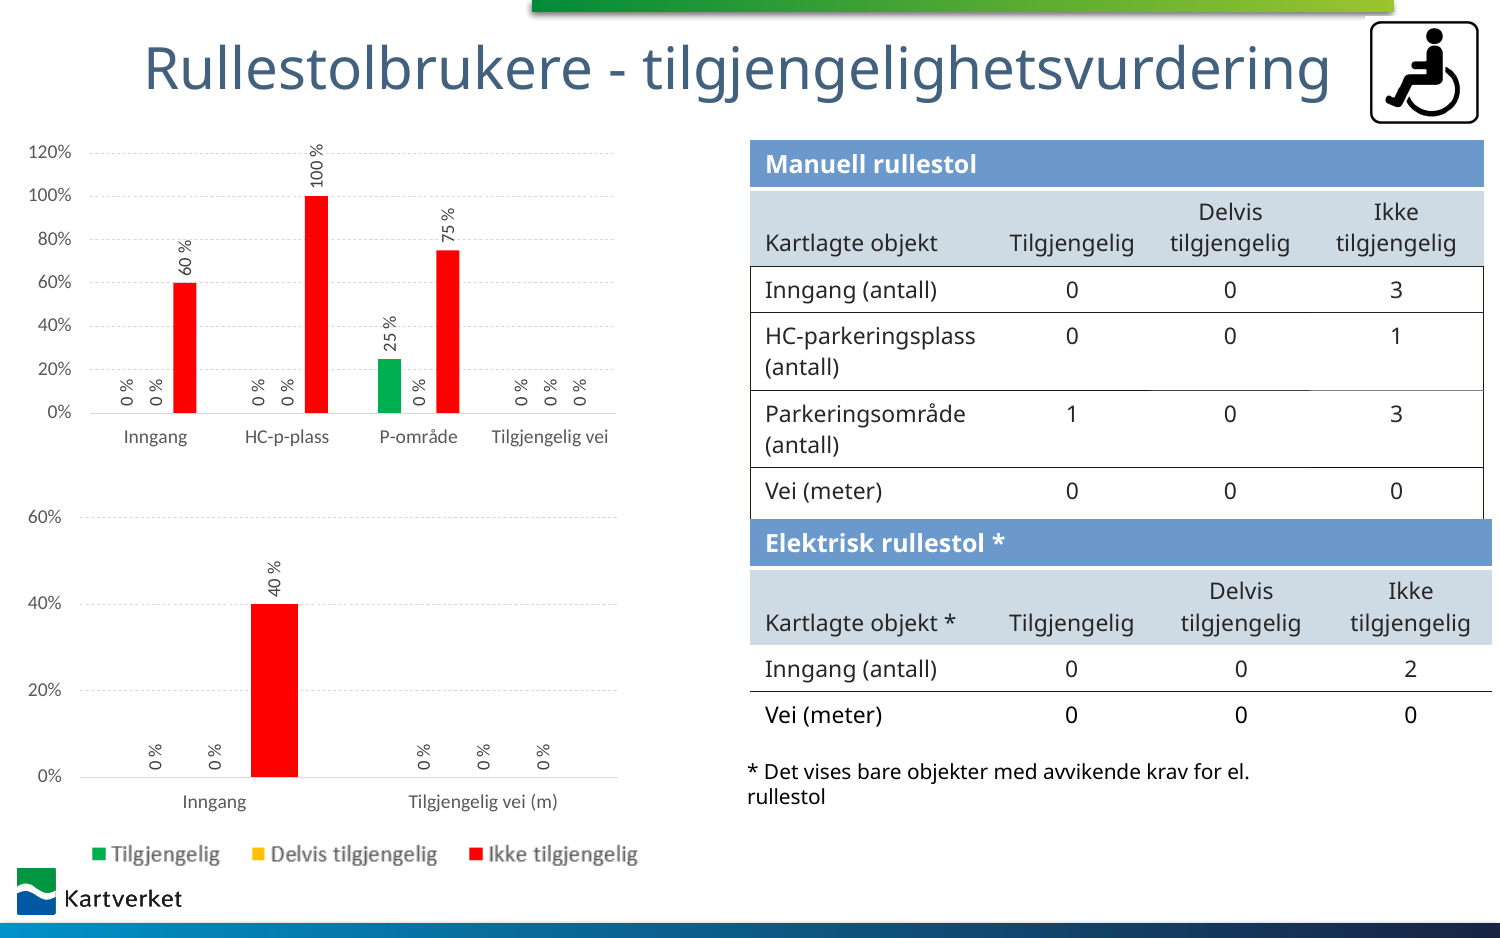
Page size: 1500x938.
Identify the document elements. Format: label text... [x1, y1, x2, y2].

table_cell 0 [1310, 468, 1483, 519]
table_cell Ikke tilgjengelig [1310, 191, 1484, 266]
table_cell Vei (meter) [750, 692, 991, 738]
table_cell 0 [1151, 313, 1310, 390]
table_cell 0 [1153, 692, 1330, 738]
table_cell Parkeringsområde (antall) [751, 391, 994, 467]
table_cell Delvis tilgjengelig [1151, 191, 1310, 266]
table_cell Ikke tilgjengelig [1330, 570, 1492, 645]
table_cell Kartlagte objekt [750, 191, 994, 266]
table_header Manuell rullestol [750, 140, 1484, 187]
table_cell 0 [1330, 692, 1492, 738]
table_cell 0 [1151, 391, 1310, 467]
table_cell 2 [1330, 645, 1492, 691]
picture [20, 499, 630, 822]
table_cell 0 [1151, 267, 1310, 312]
text_box * Det vises bare objekter med avvikende krav for el. rullestol [732, 751, 1317, 816]
table_cell 3 [1310, 391, 1483, 467]
picture [86, 838, 643, 870]
table_header Elektrisk rullestol * [750, 519, 1492, 566]
table_cell Tilgjengelig [991, 570, 1153, 645]
picture [20, 135, 629, 457]
table_cell 0 [994, 267, 1151, 312]
table_cell Inngang (antall) [750, 645, 991, 691]
table_cell 0 [991, 692, 1153, 738]
table_cell 1 [994, 391, 1151, 467]
table_cell 0 [1151, 468, 1310, 519]
table_cell 0 [1153, 645, 1330, 691]
table_cell Tilgjengelig [994, 191, 1151, 266]
table_cell Vei (meter) [751, 468, 994, 519]
table_cell HC-parkeringsplass (antall) [751, 313, 994, 390]
table_cell 3 [1310, 267, 1483, 312]
table_cell 0 [994, 468, 1151, 519]
table_cell 0 [994, 313, 1151, 390]
text_box Rullestolbrukere - tilgjengelighetsvurdering [39, 12, 1348, 109]
table_cell 1 [1310, 313, 1483, 390]
table_cell Delvis tilgjengelig [1153, 570, 1330, 645]
table_cell Inngang (antall) [751, 267, 994, 312]
picture [1365, 16, 1484, 129]
table_cell Kartlagte objekt * [750, 570, 991, 645]
table_cell 0 [991, 645, 1153, 691]
